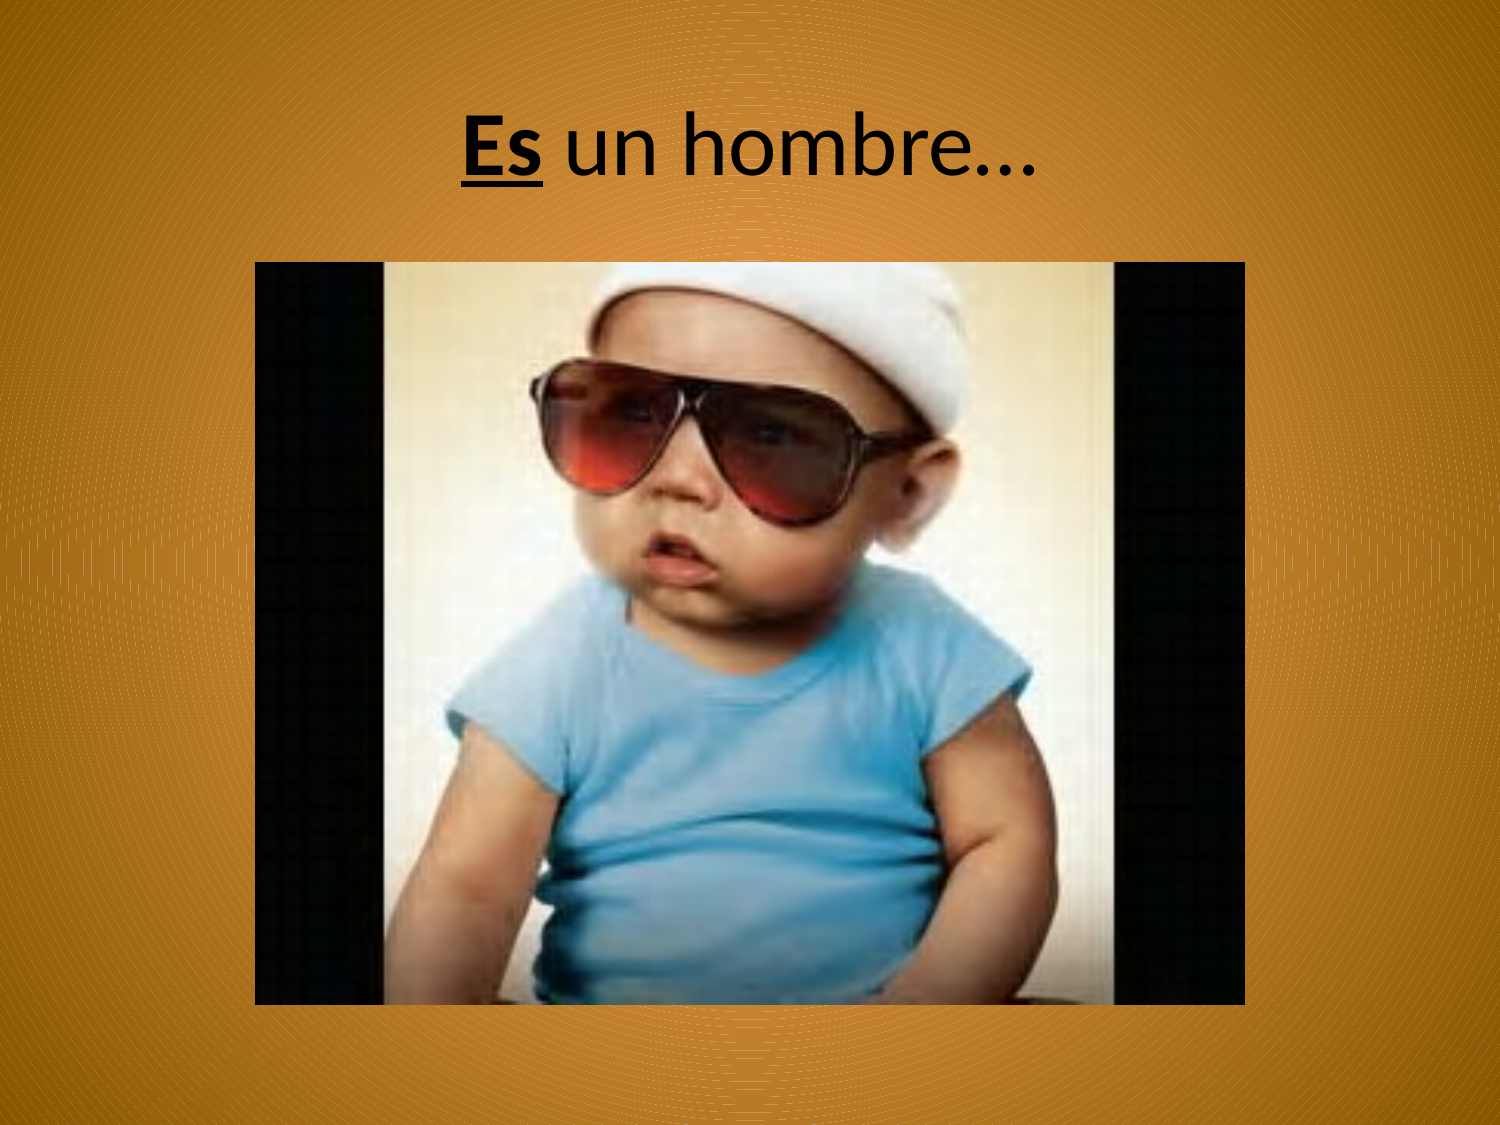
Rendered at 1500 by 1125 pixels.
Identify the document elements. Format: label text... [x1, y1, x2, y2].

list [74, 262, 1426, 1006]
title Es un hombre… [75, 45, 1425, 233]
